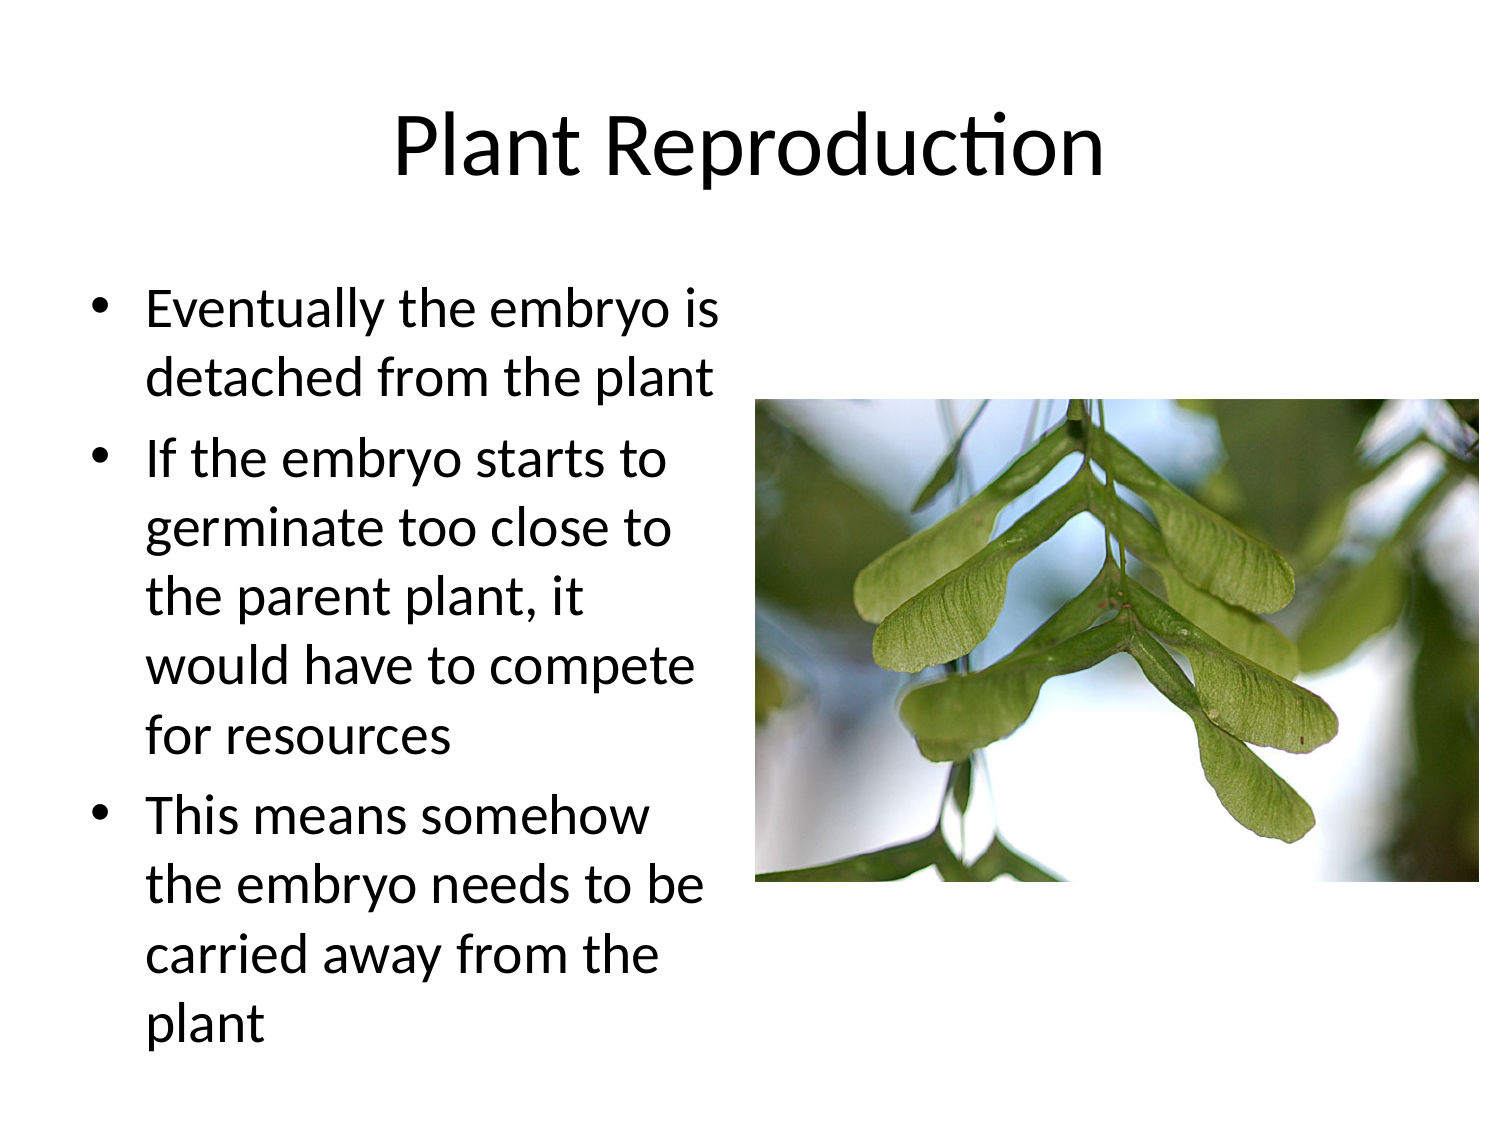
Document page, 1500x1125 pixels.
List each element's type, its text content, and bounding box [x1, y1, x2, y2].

list Eventually the embryo is detached from the plant If the embryo starts to germinate too close to the parent plant, it would have to compete for resources This means somehow the embryo needs to be carried away from the plant [75, 262, 738, 1075]
picture [754, 399, 1479, 882]
title Plant Reproduction [75, 45, 1425, 233]
